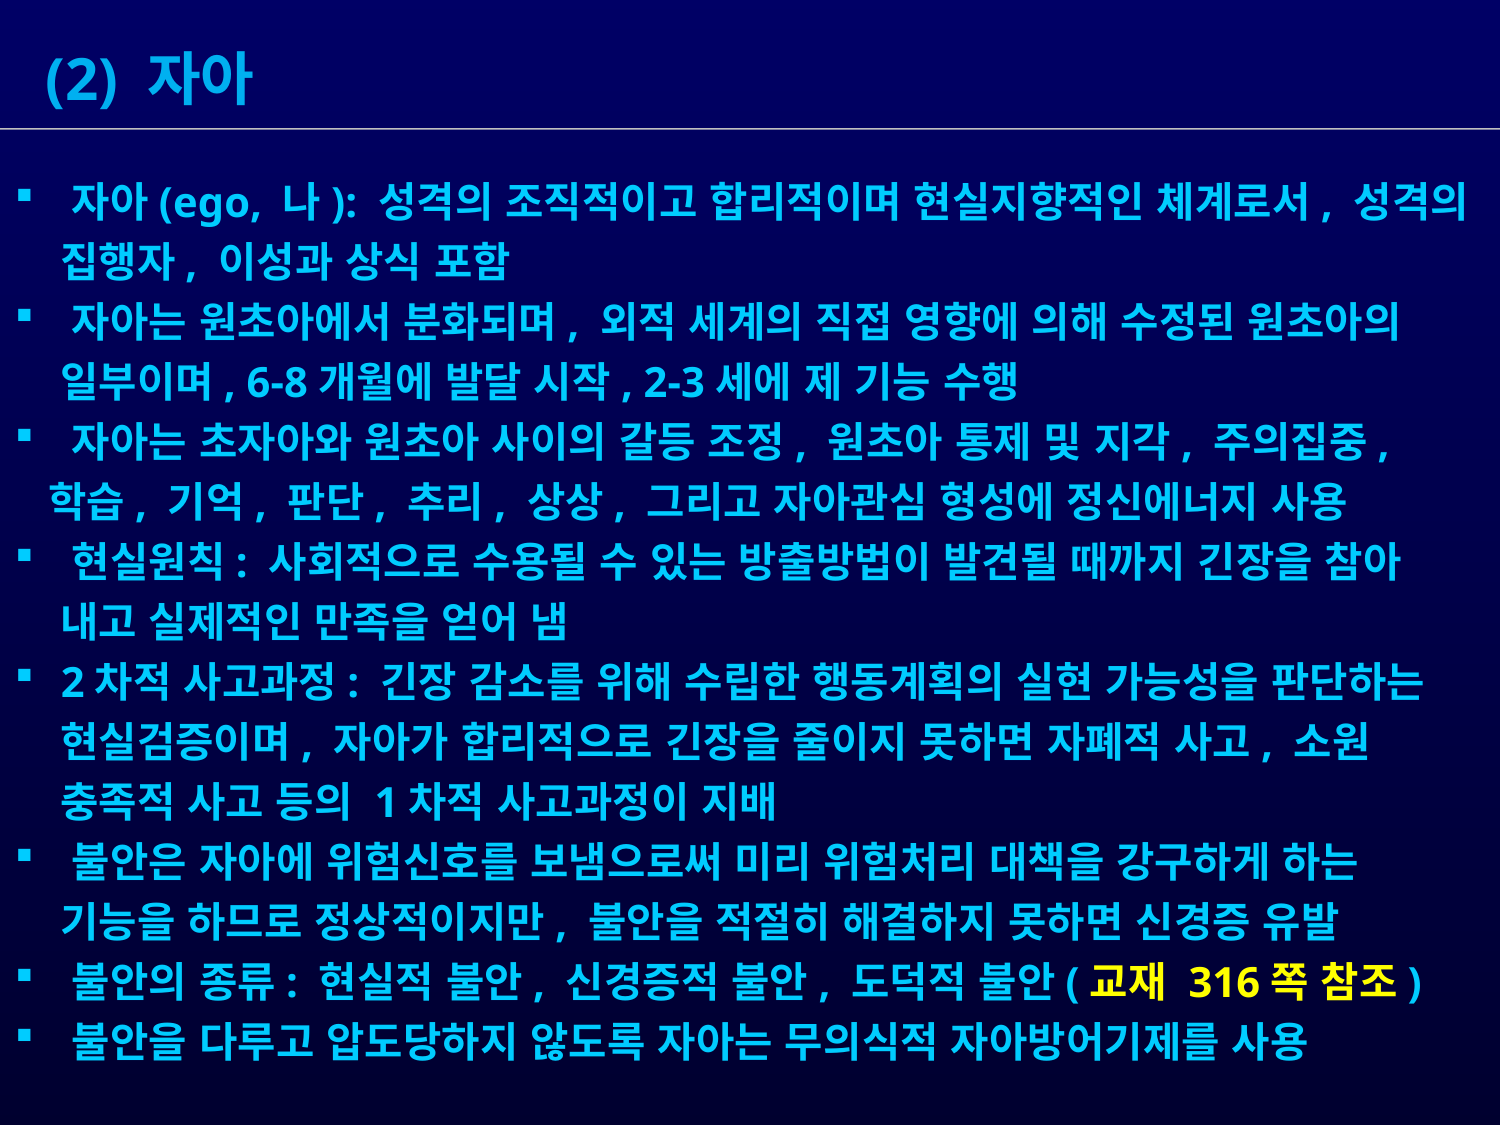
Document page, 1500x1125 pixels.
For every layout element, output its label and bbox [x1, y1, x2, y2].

text_box [0, 34, 1500, 1075]
